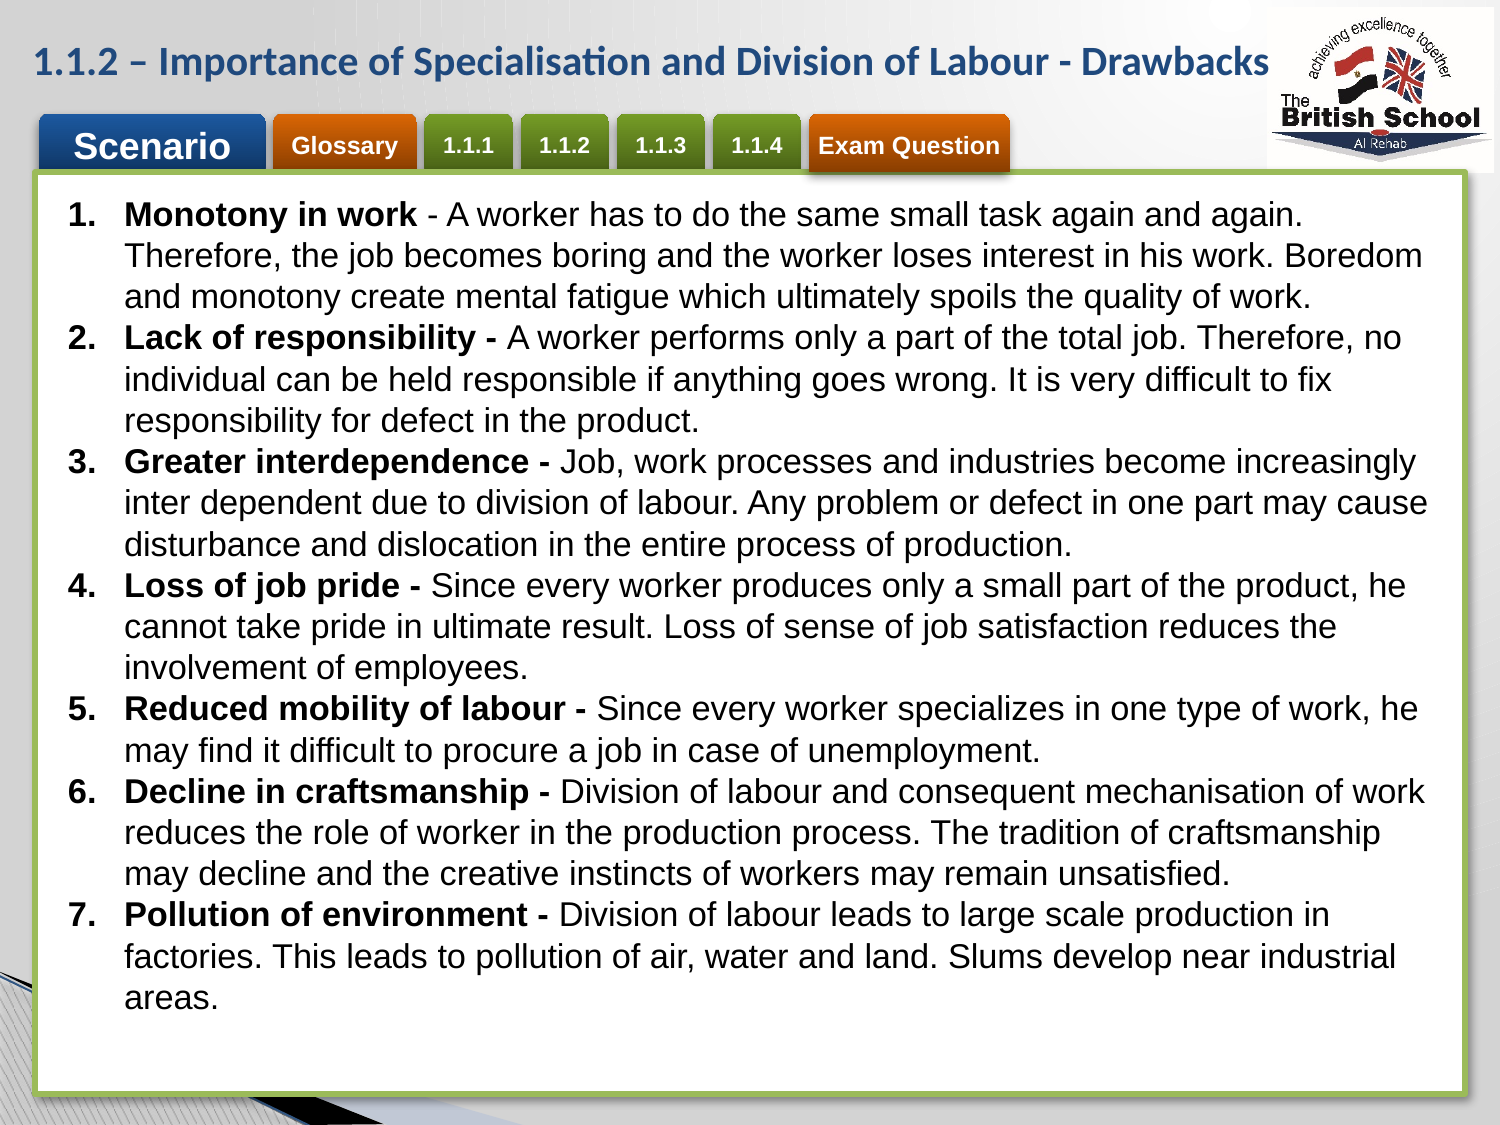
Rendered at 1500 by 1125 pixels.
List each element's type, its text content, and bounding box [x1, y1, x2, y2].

picture [281, 1114, 303, 1125]
title 1.1.2 – Importance of Specialisation and Division of Labour - Drawbacks [17, 7, 1294, 110]
text_box Monotony in work - A worker has to do the same small task again and again. Therefore, the job becomes boring and the worker loses interest in his work. Boredom and monotony create mental fatigue which ultimately spoils the quality of work. Lack of responsibility - A worker performs only a part of the total job. Therefore, no individual can be held responsible if anything goes wrong. It is very difficult to fix responsibility for defect in the product. Greater interdependence - Job, work processes and industries become increasingly inter dependent due to division of labour. Any problem or defect in one part may cause disturbance and dislocation in the entire process of production. Loss of job pride - Since every worker produces only a small part of the product, he cannot take pride in ultimate result. Loss of sense of job satisfaction reduces the involvement of employees. Reduced mobility of labour - Since every worker specializes in one type of work, he may find it difficult to procure a job in case of unemployment. Decline in craftsmanship - Division of labour and consequent mechanisation of work reduces the role of worker in the production process. The tradition of craftsmanship may decline and the creative instincts of workers may remain unsatisfied. Pollution of environment - Division of labour leads to large scale production in factories. This leads to pollution of air, water and land. Slums develop near industrial areas. [53, 184, 1447, 1024]
picture [1267, 7, 1495, 173]
